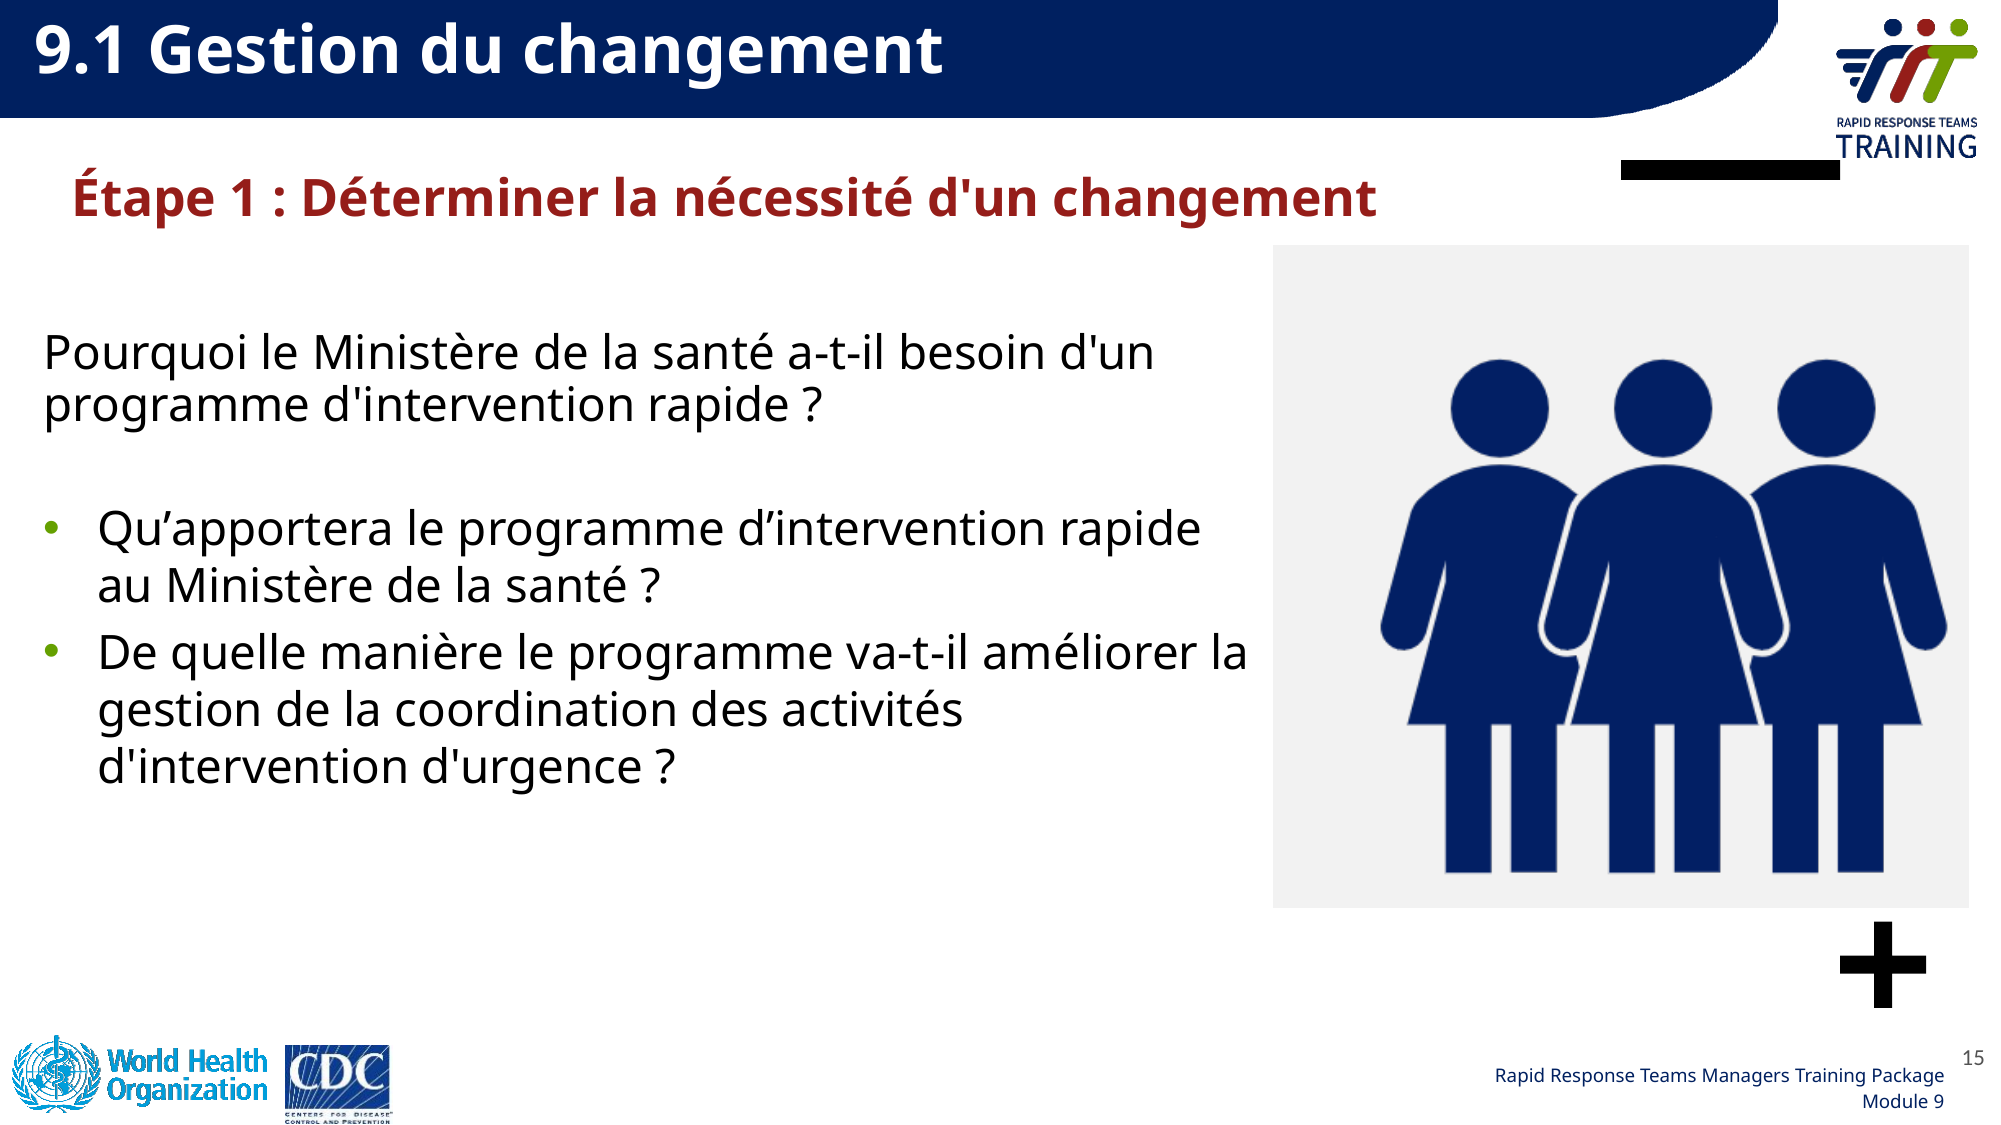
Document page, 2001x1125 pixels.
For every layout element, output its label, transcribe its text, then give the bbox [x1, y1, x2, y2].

picture [43, 1088, 54, 1094]
text_box 9.1 Gestion du changement [19, 0, 1036, 95]
text_box [1273, 245, 1969, 907]
picture [1350, 302, 1978, 930]
picture [38, 1044, 53, 1052]
list Pourquoi le Ministère de la santé a-t-il besoin d'un programme d'intervention rapide ? Quʼapportera le programme dʼintervention rapide au Ministère de la santé ? De quelle manière le programme va-t-il améliorer la gestion de la coordination des activités d'intervention d'urgence ? [28, 320, 1273, 806]
picture [34, 1058, 41, 1077]
picture [50, 1109, 62, 1113]
picture [1835, 19, 1978, 167]
picture [38, 1092, 54, 1100]
picture [285, 1045, 393, 1124]
picture [12, 1035, 53, 1067]
slide_number 15 [1931, 1035, 2000, 1088]
title Étape 1 : Déterminer la nécessité d'un changement [63, 145, 1495, 253]
picture [36, 1035, 267, 1113]
text_box [1619, 158, 1842, 182]
picture [0, 0, 1778, 118]
picture [12, 1084, 46, 1113]
text_box [1838, 930, 1928, 1010]
picture [46, 1056, 54, 1061]
picture [28, 1054, 36, 1077]
